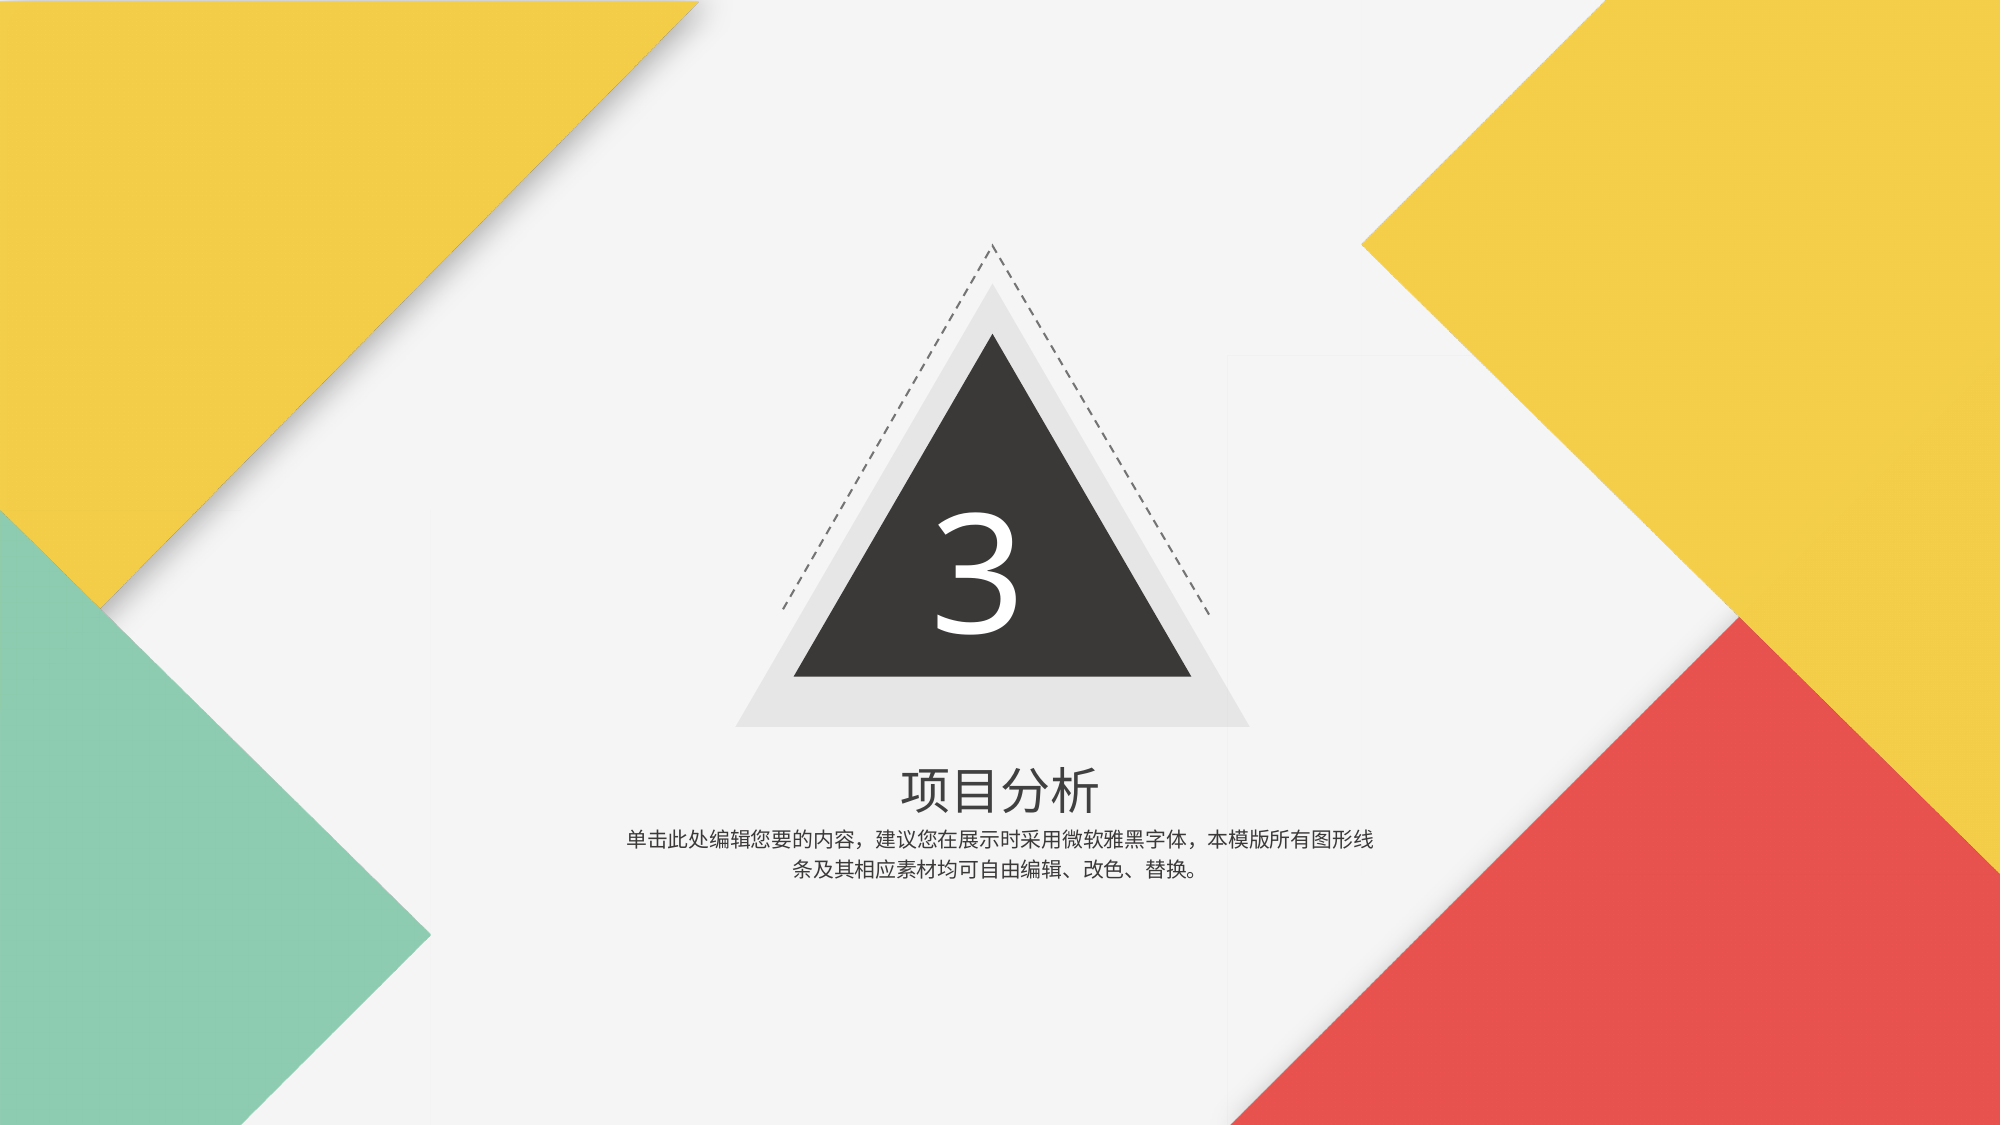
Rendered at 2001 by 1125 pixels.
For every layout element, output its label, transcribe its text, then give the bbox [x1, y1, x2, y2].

text_box [791, 611, 1194, 678]
picture [0, 1, 699, 1125]
text_box 单击此处编辑您要的内容，建议您在展示时采用微软雅黑字体，本模版所有图形线条及其相应素材均可自由编辑、改色、替换。 [619, 821, 1227, 882]
text_box [733, 610, 1227, 728]
text_box [782, 243, 1212, 619]
picture [1227, 0, 2000, 1125]
text_box 项目分析 [888, 741, 1112, 821]
text_box 3 [915, 613, 1070, 675]
